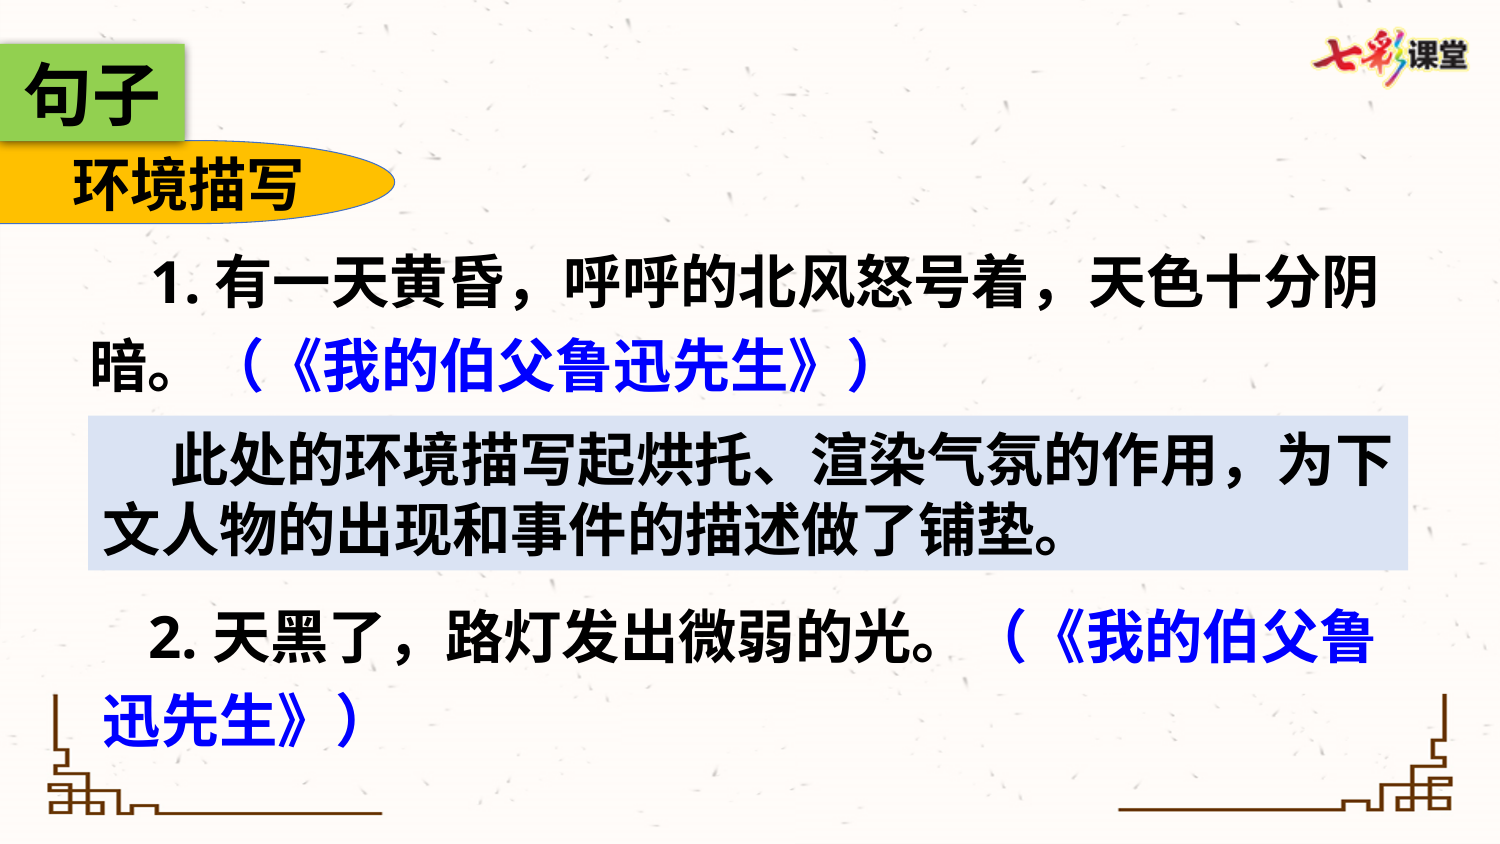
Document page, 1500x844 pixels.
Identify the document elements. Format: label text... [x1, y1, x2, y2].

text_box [0, 140, 395, 224]
text_box 此处的环境描写起烘托、渲染气氛的作用，为下文人物的出现和事件的描述做了铺垫。 [88, 415, 1409, 571]
picture [0, 0, 1500, 844]
text_box 2.天黑了，路灯发出微弱的光。（《我的伯父鲁迅先生》） [88, 578, 1405, 762]
text_box 1.有一天黄昏，呼呼的北风怒号着，天色十分阴暗。（《我的伯父鲁迅先生》） [75, 223, 1400, 407]
text_box 句子 [0, 43, 185, 140]
